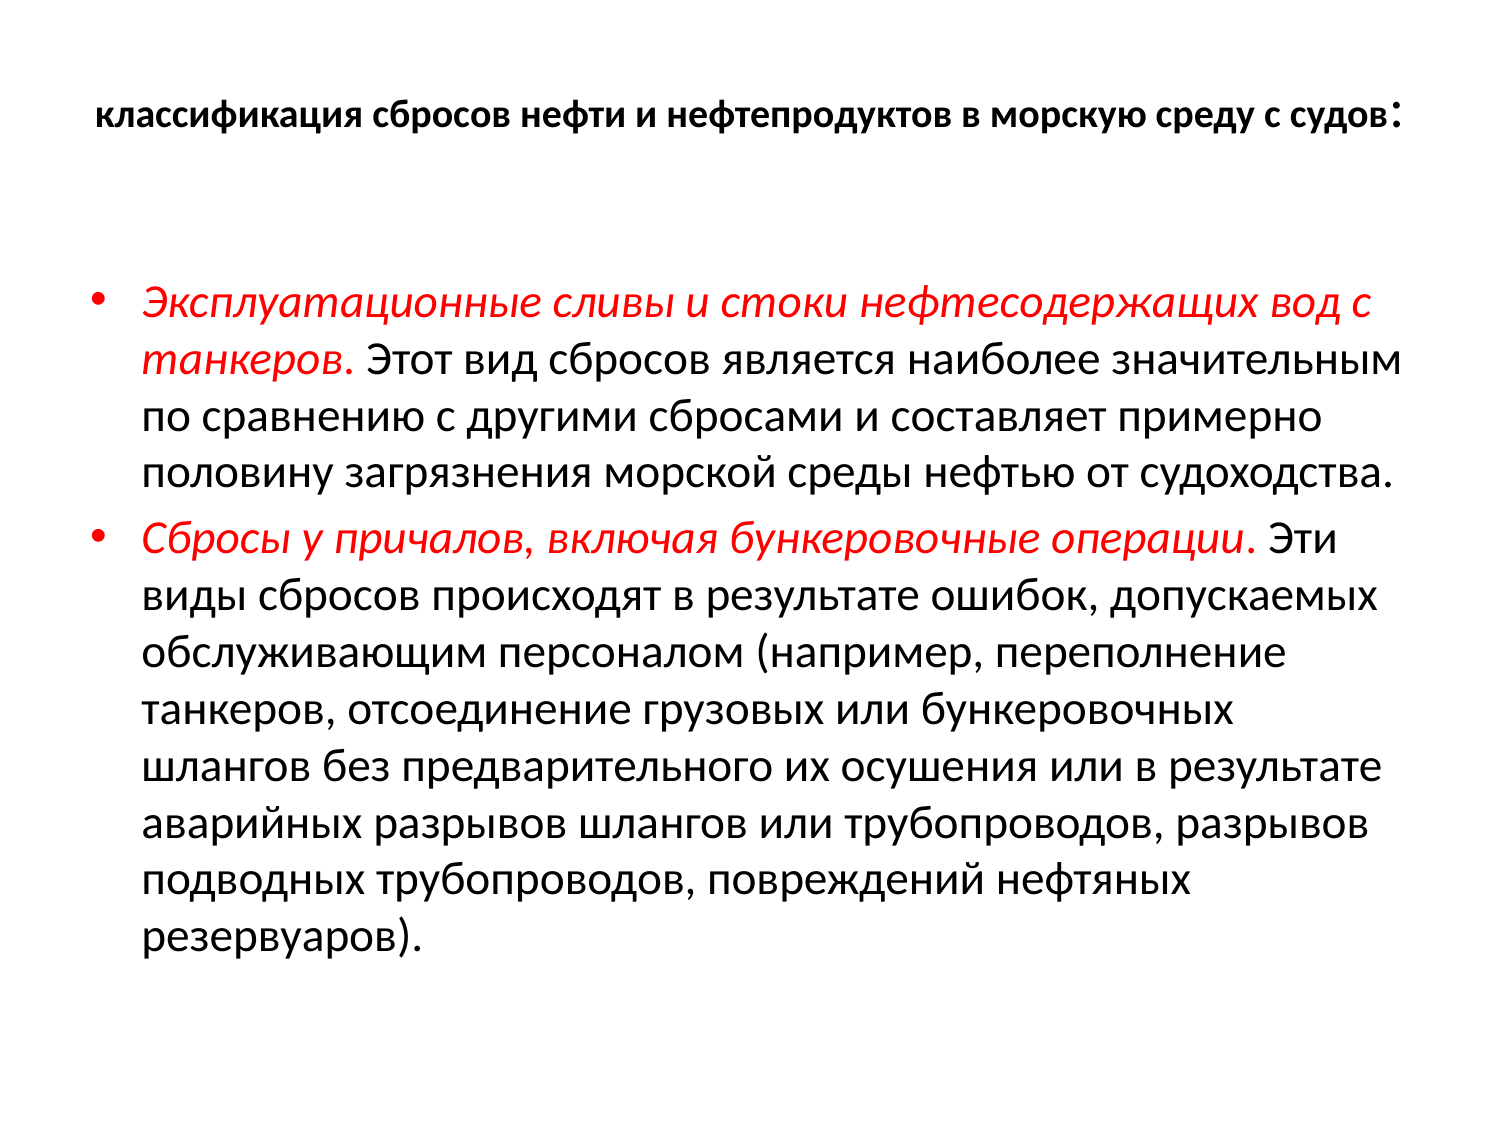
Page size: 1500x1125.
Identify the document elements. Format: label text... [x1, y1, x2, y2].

list Эксплуатационные сливы и стоки нефтесодержащих вод с танкеров. Этот вид сбросов является наиболее значительным по сравнению с другими сбросами и составляет примерно половину загрязнения морской среды нефтью от судоходства. Сбросы у причалов, включая бункеровочные операции. Эти виды сбросов происходят в результате ошибок, допускаемых обслуживающим персоналом (например, переполнение танкеров, отсоединение грузовых или бункеровочных шлангов без предварительного их осушения или в результате аварийных разрывов шлангов или трубопроводов, разрывов подводных трубопроводов, повреждений нефтяных резервуаров). [75, 262, 1425, 1005]
title классификация сбросов нефти и нефтепродуктов в морскую среду с судов: [75, 45, 1425, 233]
